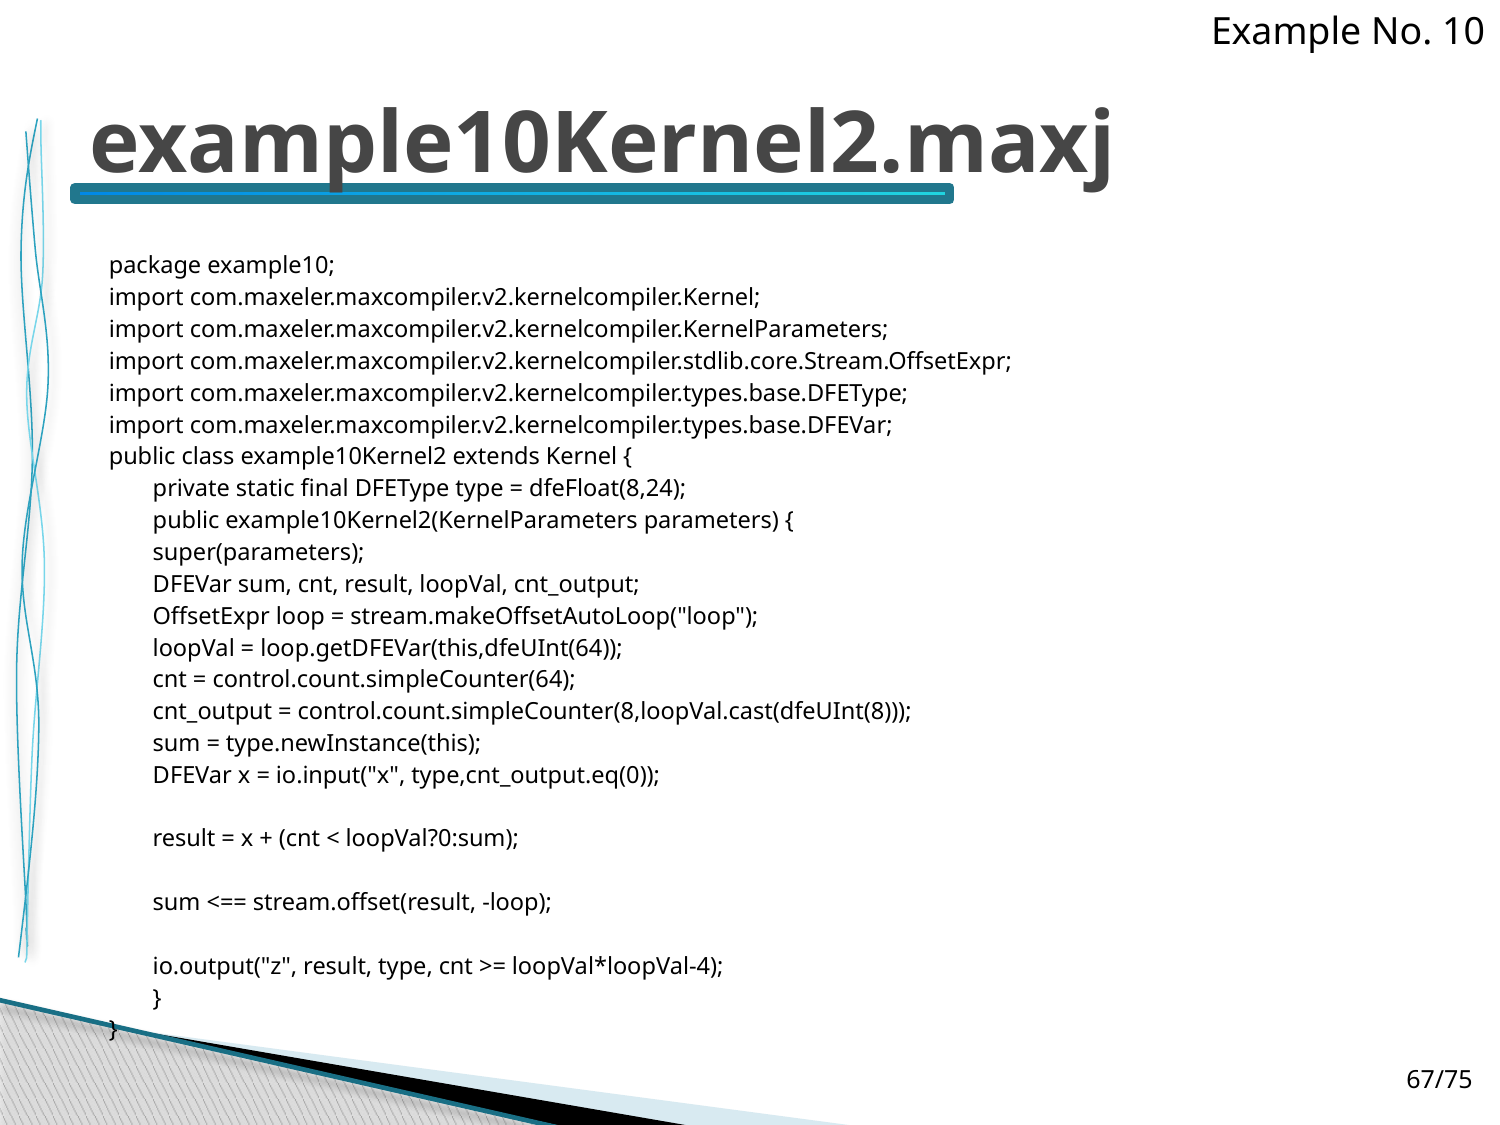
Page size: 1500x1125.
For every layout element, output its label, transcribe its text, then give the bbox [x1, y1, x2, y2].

title example10Kernel2.maxj [75, 45, 1425, 233]
list package example10; import com.maxeler.maxcompiler.v2.kernelcompiler.Kernel; import com.maxeler.maxcompiler.v2.kernelcompiler.KernelParameters; import com.maxeler.maxcompiler.v2.kernelcompiler.stdlib.core.Stream.OffsetExpr; import com.maxeler.maxcompiler.v2.kernelcompiler.types.base.DFEType; import com.maxeler.maxcompiler.v2.kernelcompiler.types.base.DFEVar; public class example10Kernel2 extends Kernel { private static final DFEType type = dfeFloat(8,24); public example10Kernel2(KernelParameters parameters) { super(parameters); DFEVar sum, cnt, result, loopVal, cnt_output; OffsetExpr loop = stream.makeOffsetAutoLoop("loop"); loopVal = loop.getDFEVar(this,dfeUInt(64)); cnt = control.count.simpleCounter(64); cnt_output = control.count.simpleCounter(8,loopVal.cast(dfeUInt(8))); sum = type.newInstance(this); DFEVar x = io.input("x", type,cnt_output.eq(0)); result = x + (cnt < loopVal?0:sum); sum <== stream.offset(result, -loop); io.output("z", result, type, cnt >= loopVal*loopVal-4); } } [75, 243, 1425, 1063]
list Example No. 10 [1074, 0, 1500, 63]
